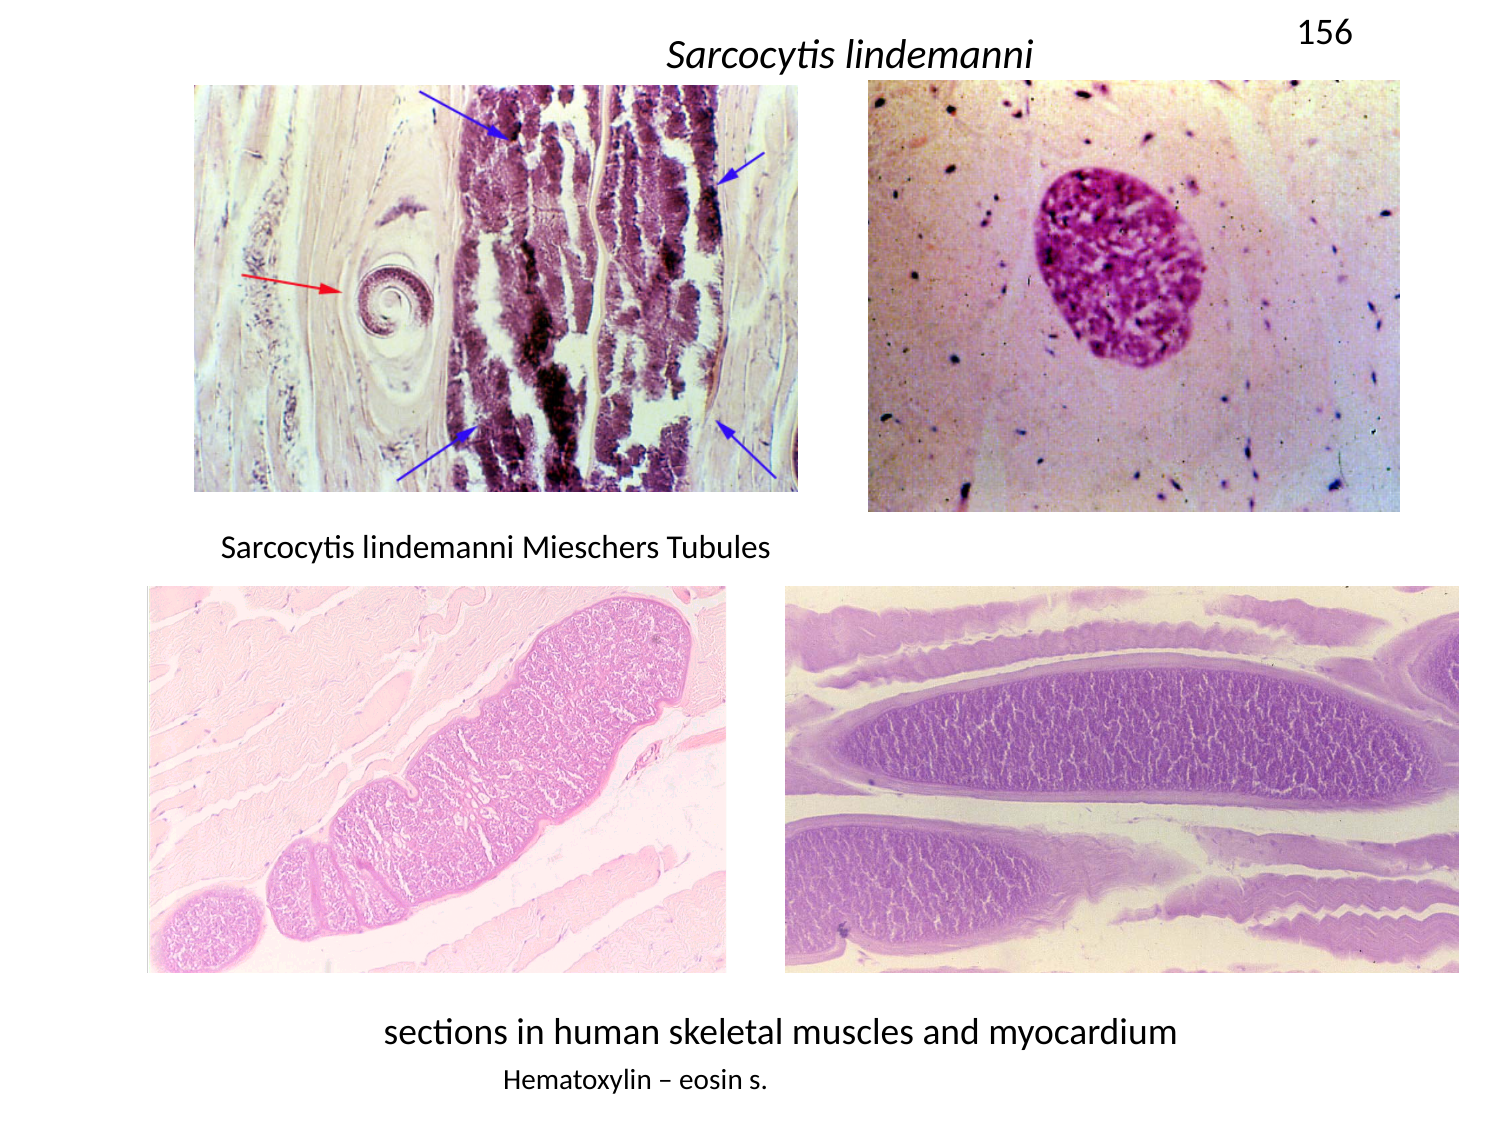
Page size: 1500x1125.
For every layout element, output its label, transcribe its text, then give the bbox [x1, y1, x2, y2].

text_box Hematoxylin – eosin s. [488, 1054, 985, 1102]
text_box Sarcocytis lindemanni Mieschers Tubules [312, 515, 680, 575]
picture [194, 85, 798, 492]
text_box sections in human skeletal muscles and myocardium [123, 999, 1447, 1060]
picture [867, 80, 1400, 512]
picture [785, 585, 1460, 974]
text_box 156 [1281, 0, 1459, 60]
text_box Sarcocytis lindemanni [667, 31, 1034, 74]
picture [147, 585, 727, 973]
